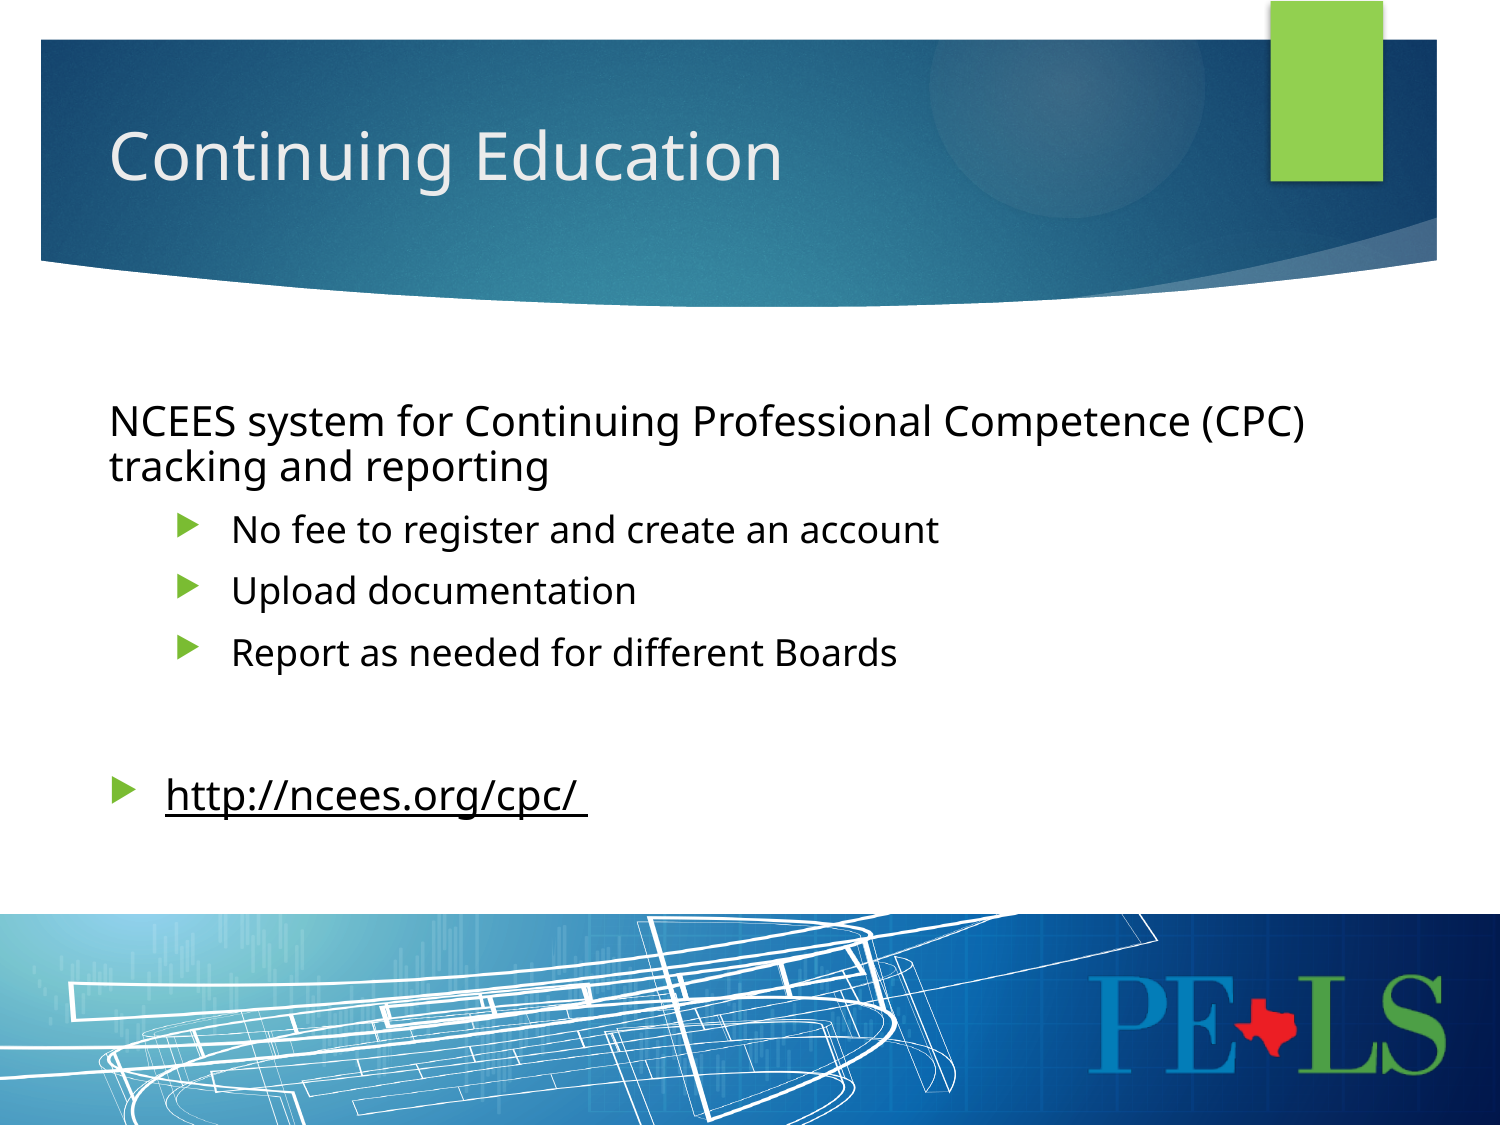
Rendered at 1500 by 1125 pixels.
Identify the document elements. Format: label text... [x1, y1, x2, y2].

title Continuing Education [93, 38, 1444, 201]
list NCEES system for Continuing Professional Competence (CPC) tracking and reporting No fee to register and create an account Upload documentation Report as needed for different Boards http://ncees.org/cpc/ [93, 392, 1407, 1037]
picture [0, 914, 1500, 1125]
